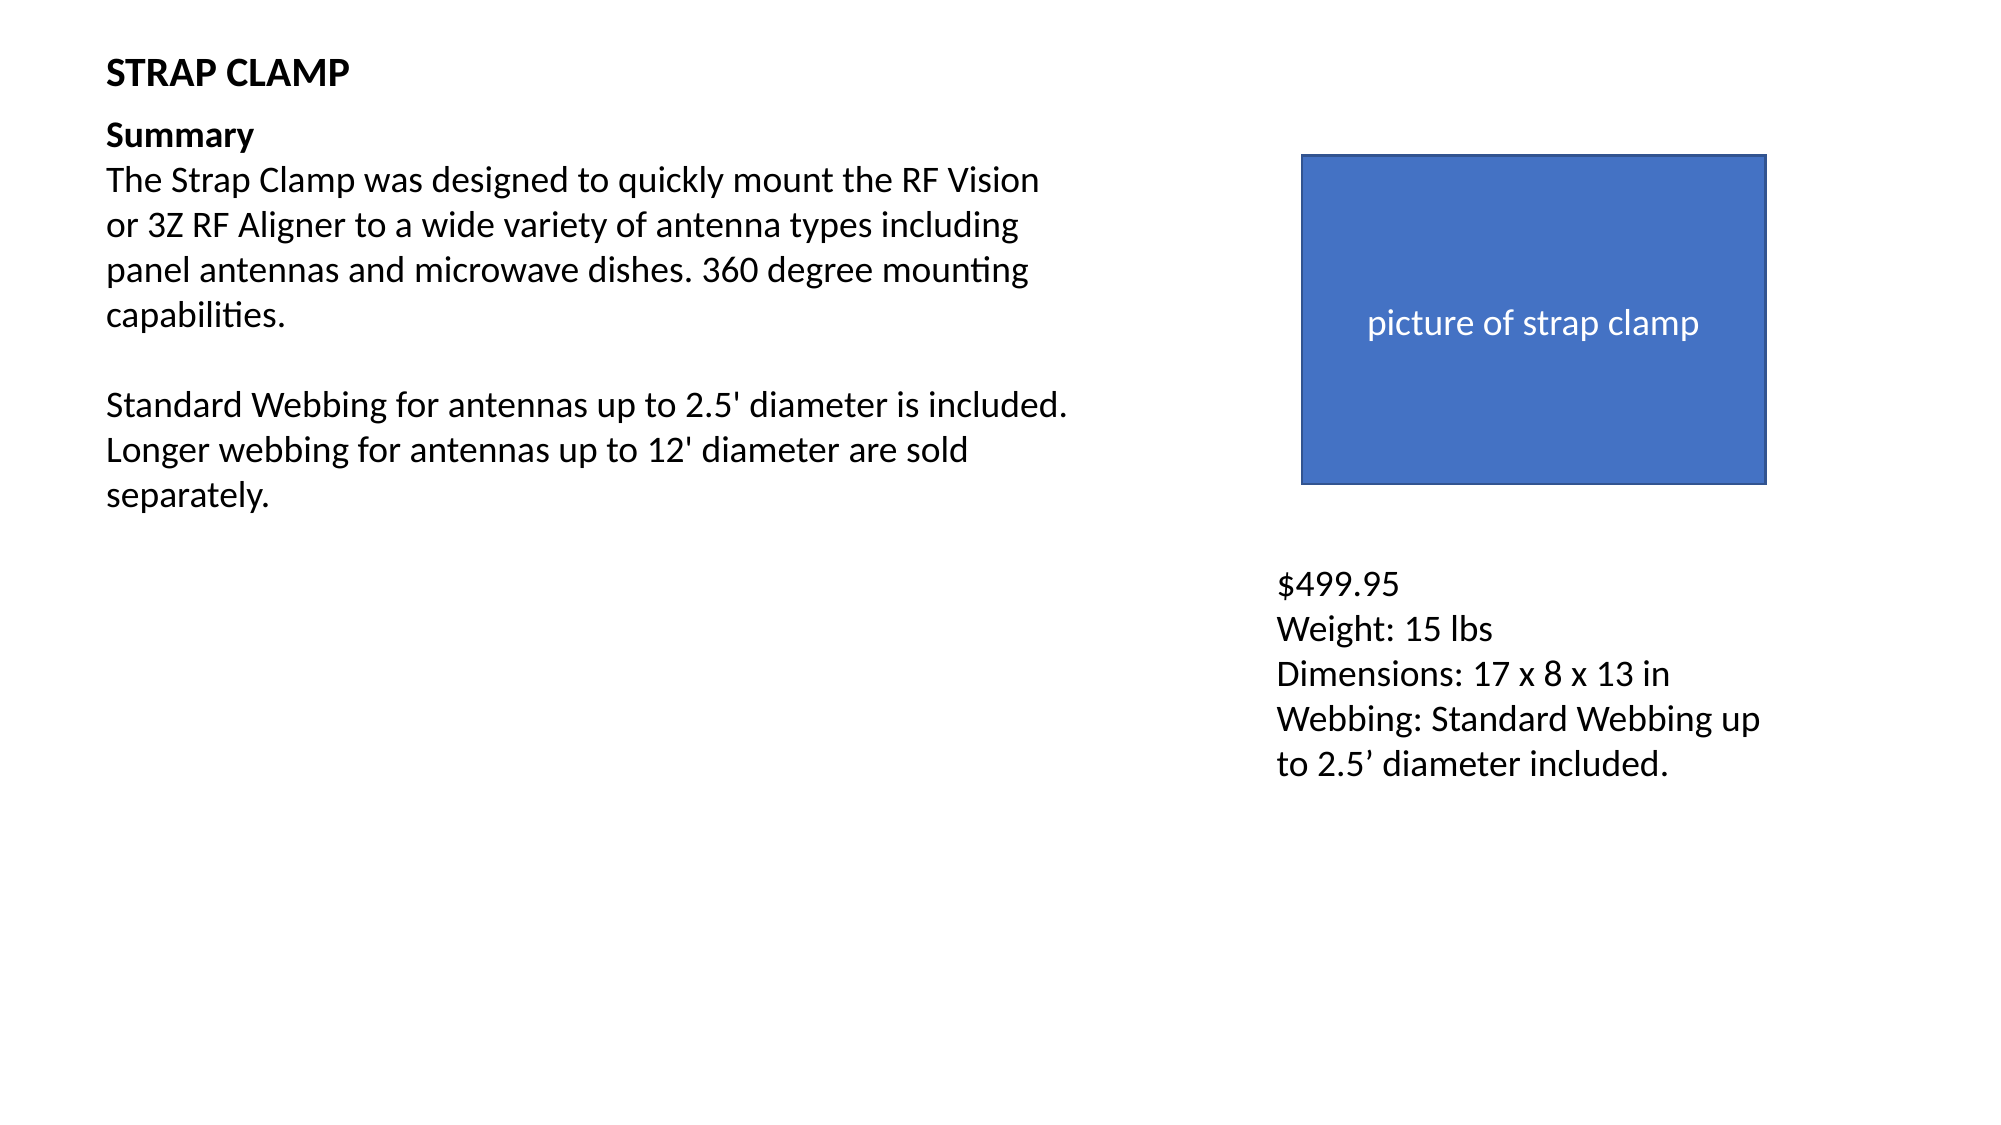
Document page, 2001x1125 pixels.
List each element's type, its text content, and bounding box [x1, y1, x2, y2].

text_box Summary The Strap Clamp was designed to quickly mount the RF Vision or 3Z RF Aligner to a wide variety of antenna types including panel antennas and microwave dishes. 360 degree mounting capabilities. Standard Webbing for antennas up to 2.5' diameter is included. Longer webbing for antennas up to 12' diameter are sold separately. [91, 102, 1092, 523]
text_box STRAP CLAMP [91, 37, 802, 102]
text_box picture of strap clamp [1301, 154, 1767, 485]
text_box $499.95 Weight: 15 lbs Dimensions: 17 x 8 x 13 in Webbing: Standard Webbing up to 2.5’ diameter included. [1261, 551, 1789, 792]
